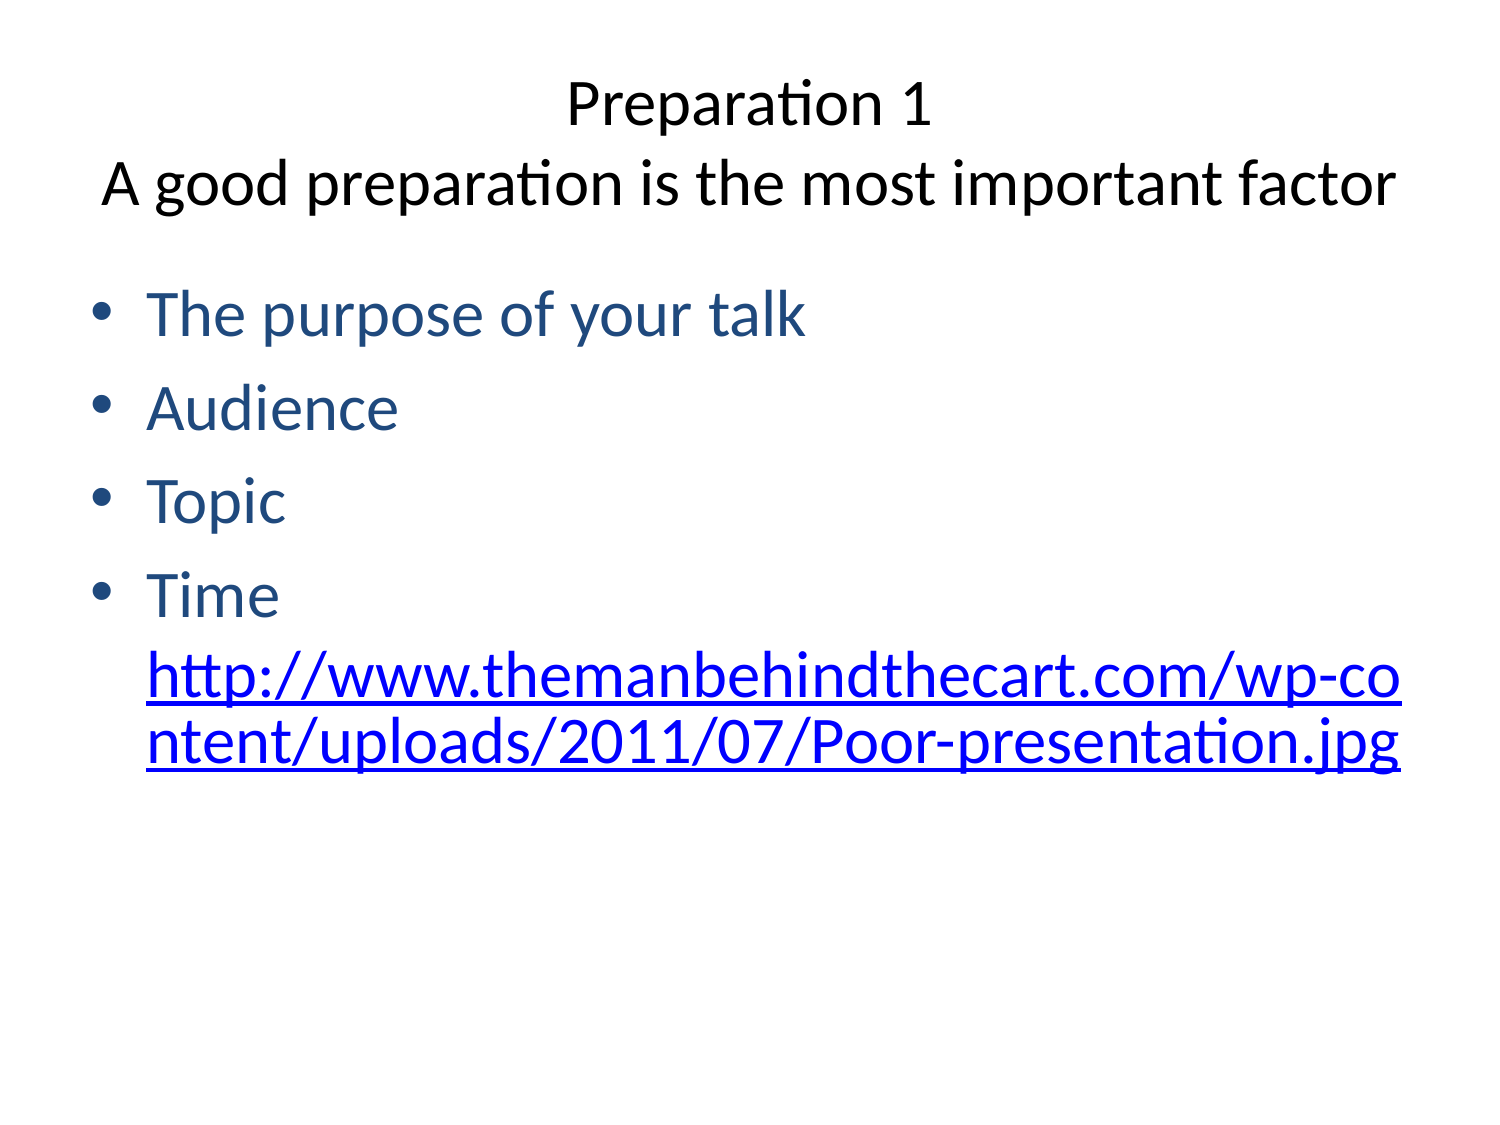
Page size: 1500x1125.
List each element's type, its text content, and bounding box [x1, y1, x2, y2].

title Preparation 1 A good preparation is the most important factor [75, 45, 1425, 233]
list The purpose of your talk Audience Topic Time http://www.themanbehindthecart.com/wp-content/uploads/2011/07/Poor-presentation.jpg [75, 262, 1425, 1005]
